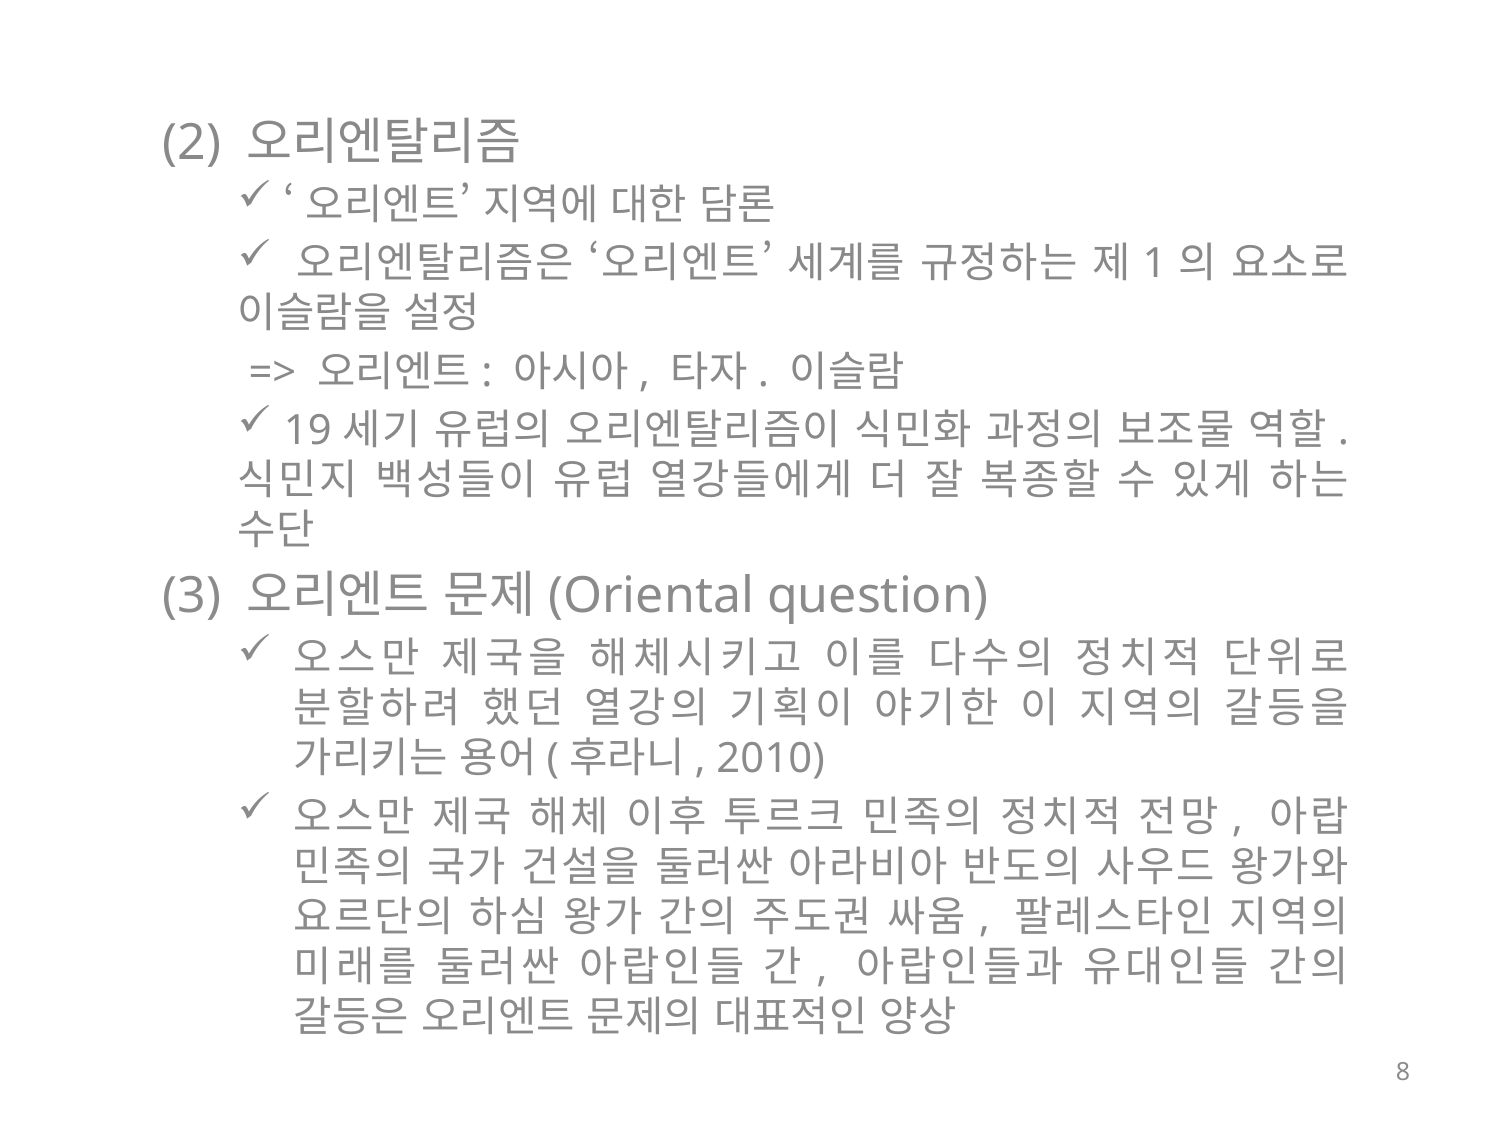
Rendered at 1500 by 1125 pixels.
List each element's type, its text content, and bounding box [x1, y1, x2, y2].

slide_number 8 [1074, 1042, 1425, 1103]
subtitle (2) 오리엔탈리즘 ‘오리엔트’ 지역에 대한 담론 오리엔탈리즘은 ‘오리엔트’ 세계를 규정하는 제1의 요소로 이슬람을 설정 => 오리엔트: 아시아, 타자. 이슬람 19세기 유럽의 오리엔탈리즘이 식민화 과정의 보조물 역할. 식민지 백성들이 유럽 열강들에게 더 잘 복종할 수 있게 하는 수단 (3) 오리엔트 문제(Oriental question) 오스만 제국을 해체시키고 이를 다수의 정치적 단위로 분할하려 했던 열강의 기획이 야기한 이 지역의 갈등을 가리키는 용어(후라니, 2010) 오스만 제국 해체 이후 투르크 민족의 정치적 전망, 아랍 민족의 국가 건설을 둘러싼 아라비아 반도의 사우드 왕가와 요르단의 하심 왕가 간의 주도권 싸움, 팔레스타인 지역의 미래를 둘러싼 아랍인들 간, 아랍인들과 유대인들 간의 갈등은 오리엔트 문제의 대표적인 양상 [147, 101, 1365, 965]
